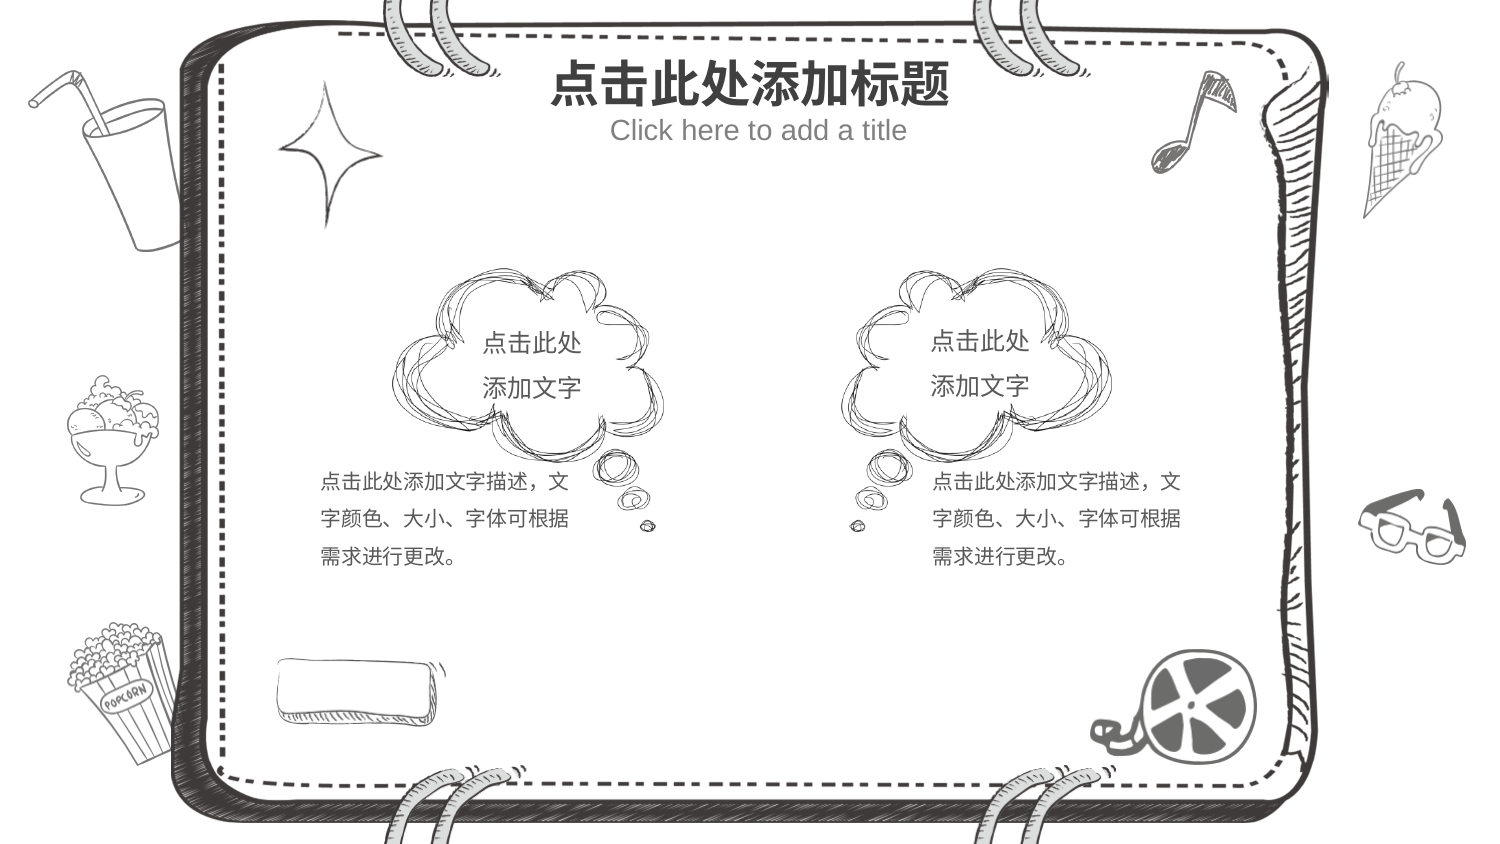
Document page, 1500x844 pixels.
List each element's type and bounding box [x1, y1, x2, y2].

picture [28, 0, 1329, 844]
picture [1363, 61, 1443, 220]
text_box [392, 268, 663, 533]
text_box [507, 45, 993, 155]
text_box [841, 268, 1112, 533]
picture [1357, 489, 1467, 565]
picture [66, 375, 159, 506]
